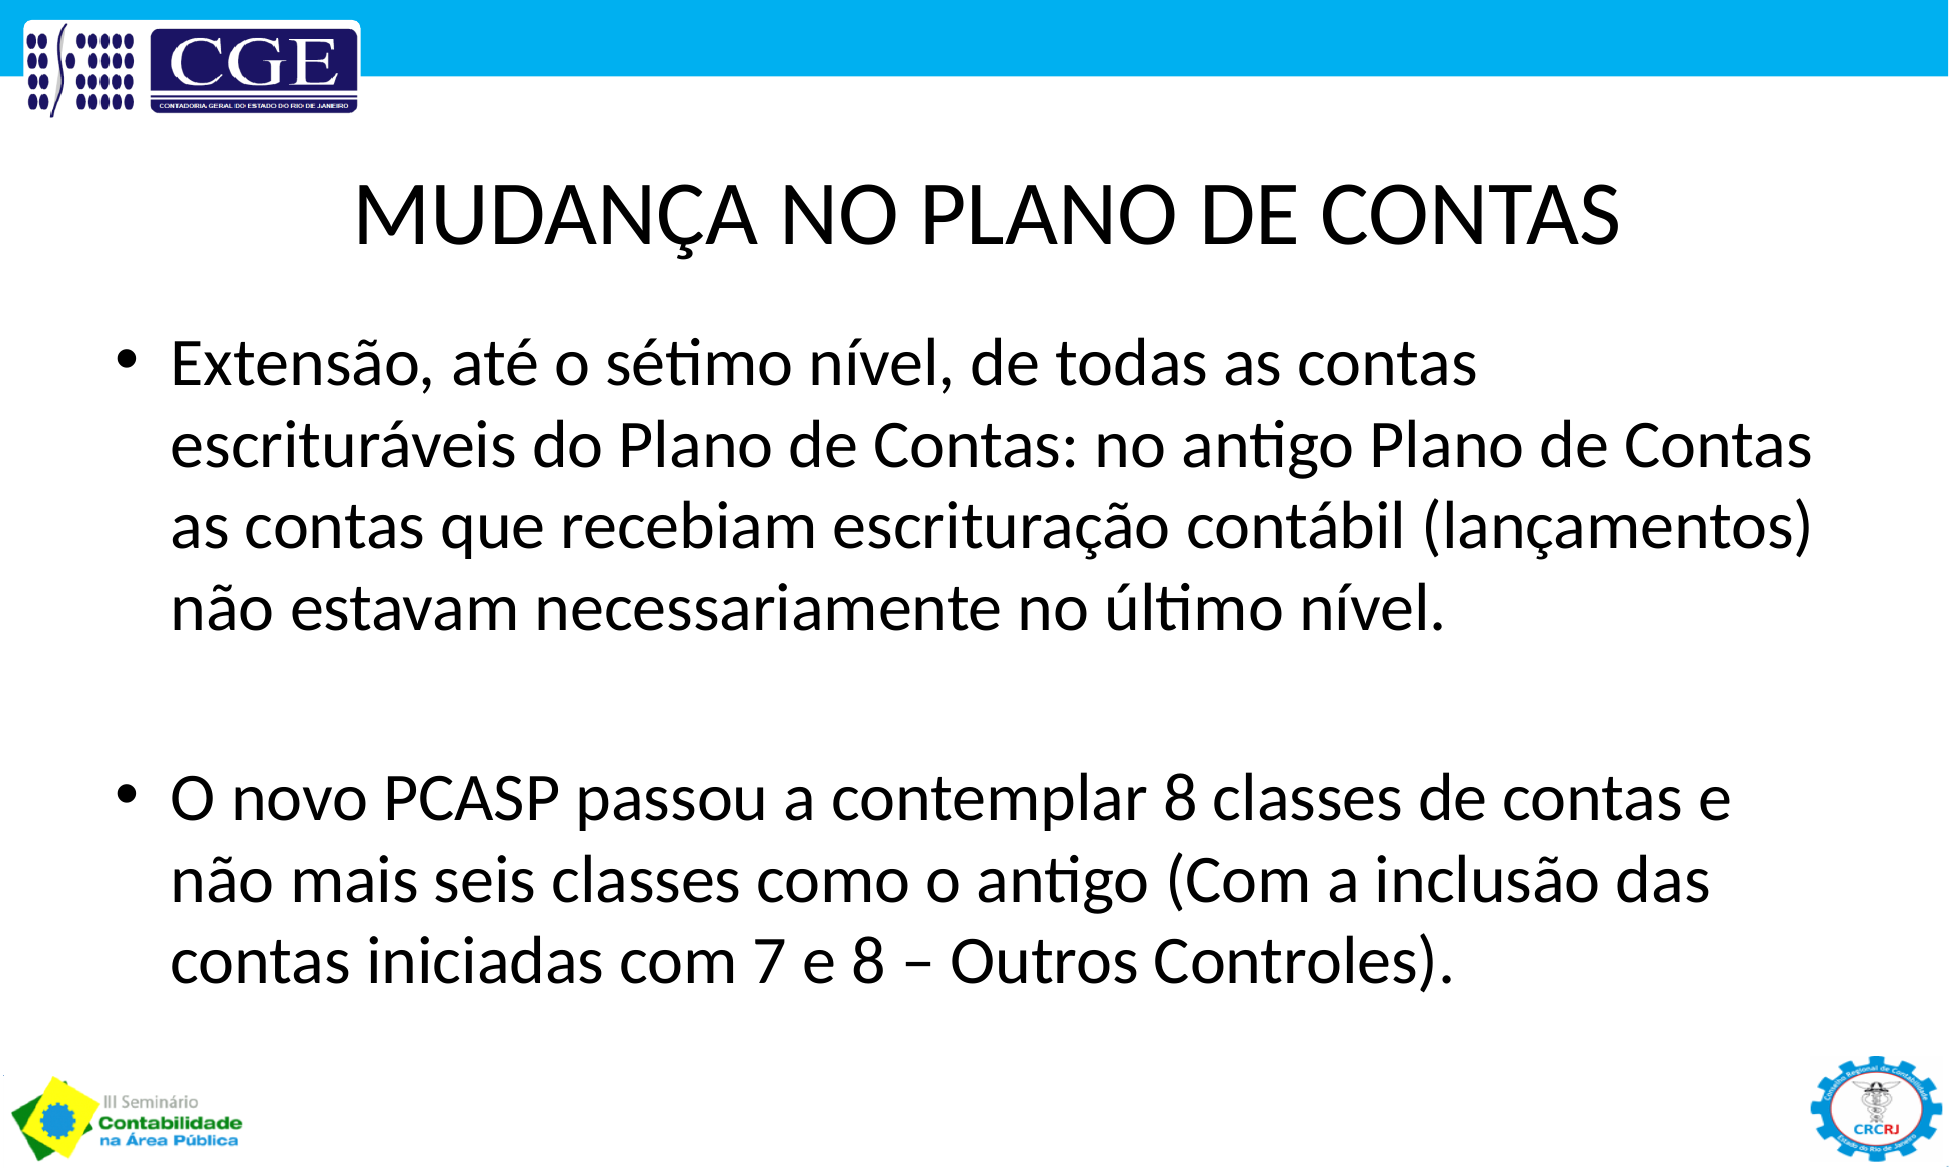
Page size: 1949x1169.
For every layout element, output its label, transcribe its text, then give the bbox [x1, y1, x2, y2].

picture [23, 20, 361, 118]
picture [1803, 1056, 1949, 1167]
picture [1852, 1056, 1870, 1066]
text_box Extensão, até o sétimo nível, de todas as contas escrituráveis do Plano de Contas: no antigo Plano de Contas as contas que recebiam escrituração contábil (lançamentos) não estavam necessariamente no último nível. O novo PCASP passou a contemplar 8 classes de contas e não mais seis classes como o antigo (Com a inclusão das contas iniciadas com 7 e 8 – Outros Controles). [97, 308, 1852, 1088]
picture [3, 1075, 254, 1168]
text_box MUDANÇA NO PLANO DE CONTAS [110, 144, 1865, 339]
